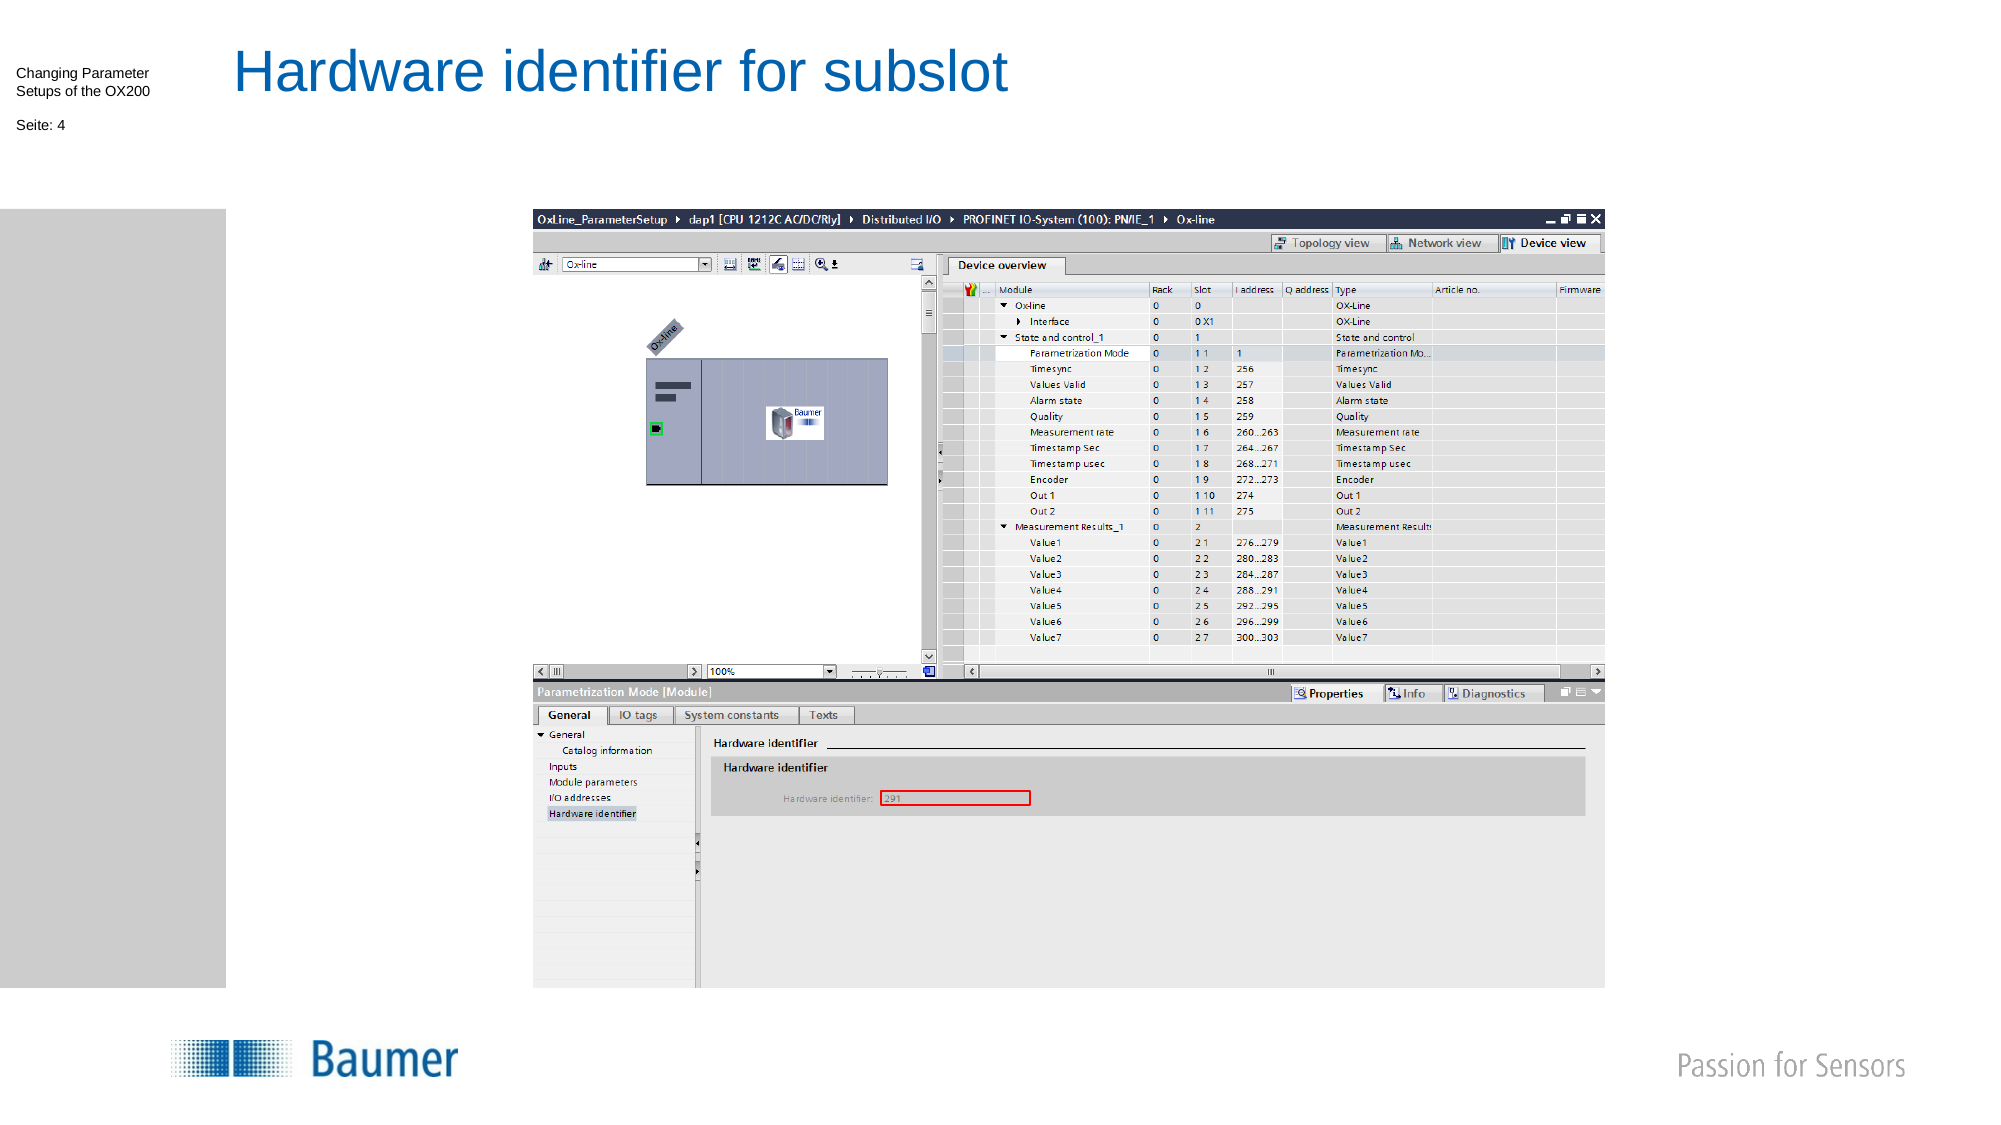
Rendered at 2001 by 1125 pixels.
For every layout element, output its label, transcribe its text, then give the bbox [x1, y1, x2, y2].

picture [171, 1040, 458, 1077]
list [533, 209, 1606, 989]
slide_number Changing Parameter Setups of the OX200 [16, 64, 198, 77]
picture [1679, 1051, 1905, 1077]
title Hardware identifier for subslot [233, 38, 1904, 185]
slide_number Seite: 4 [16, 118, 198, 131]
